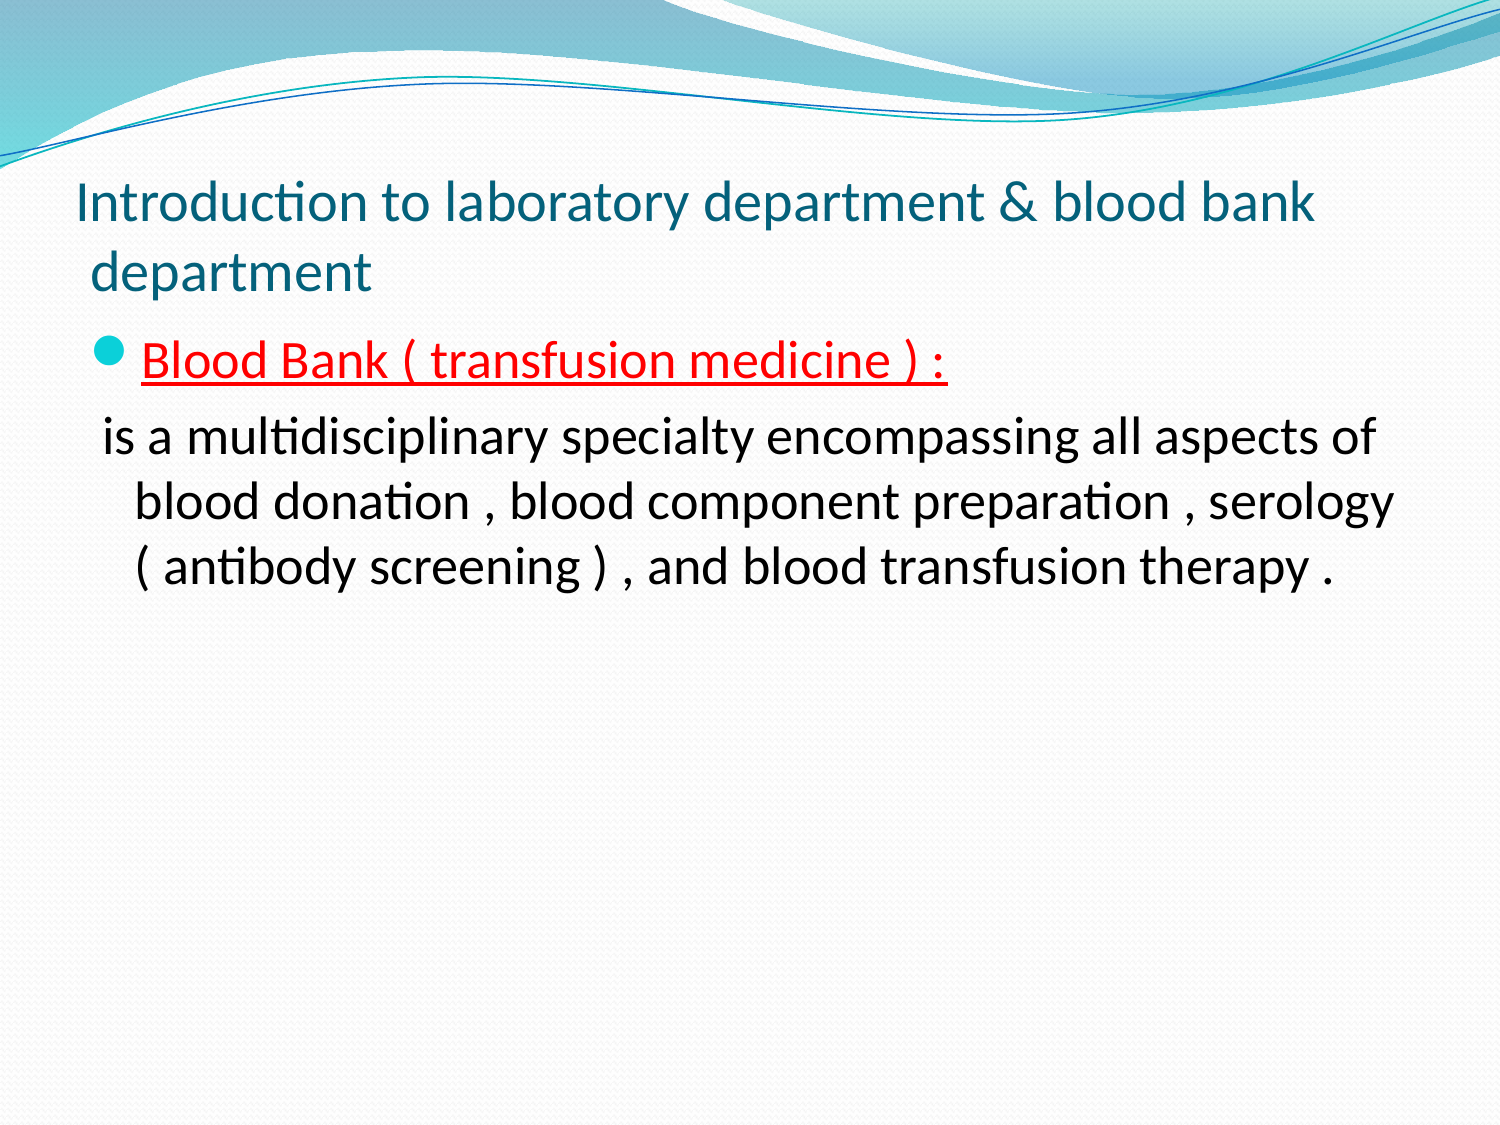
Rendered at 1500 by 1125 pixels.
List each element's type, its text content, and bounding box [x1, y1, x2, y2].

list Blood Bank ( transfusion medicine ) : is a multidisciplinary specialty encompassing all aspects of blood donation , blood component preparation , serology ( antibody screening ) , and blood transfusion therapy . [75, 317, 1425, 1038]
title Introduction to laboratory department & blood bank department [75, 115, 1425, 303]
